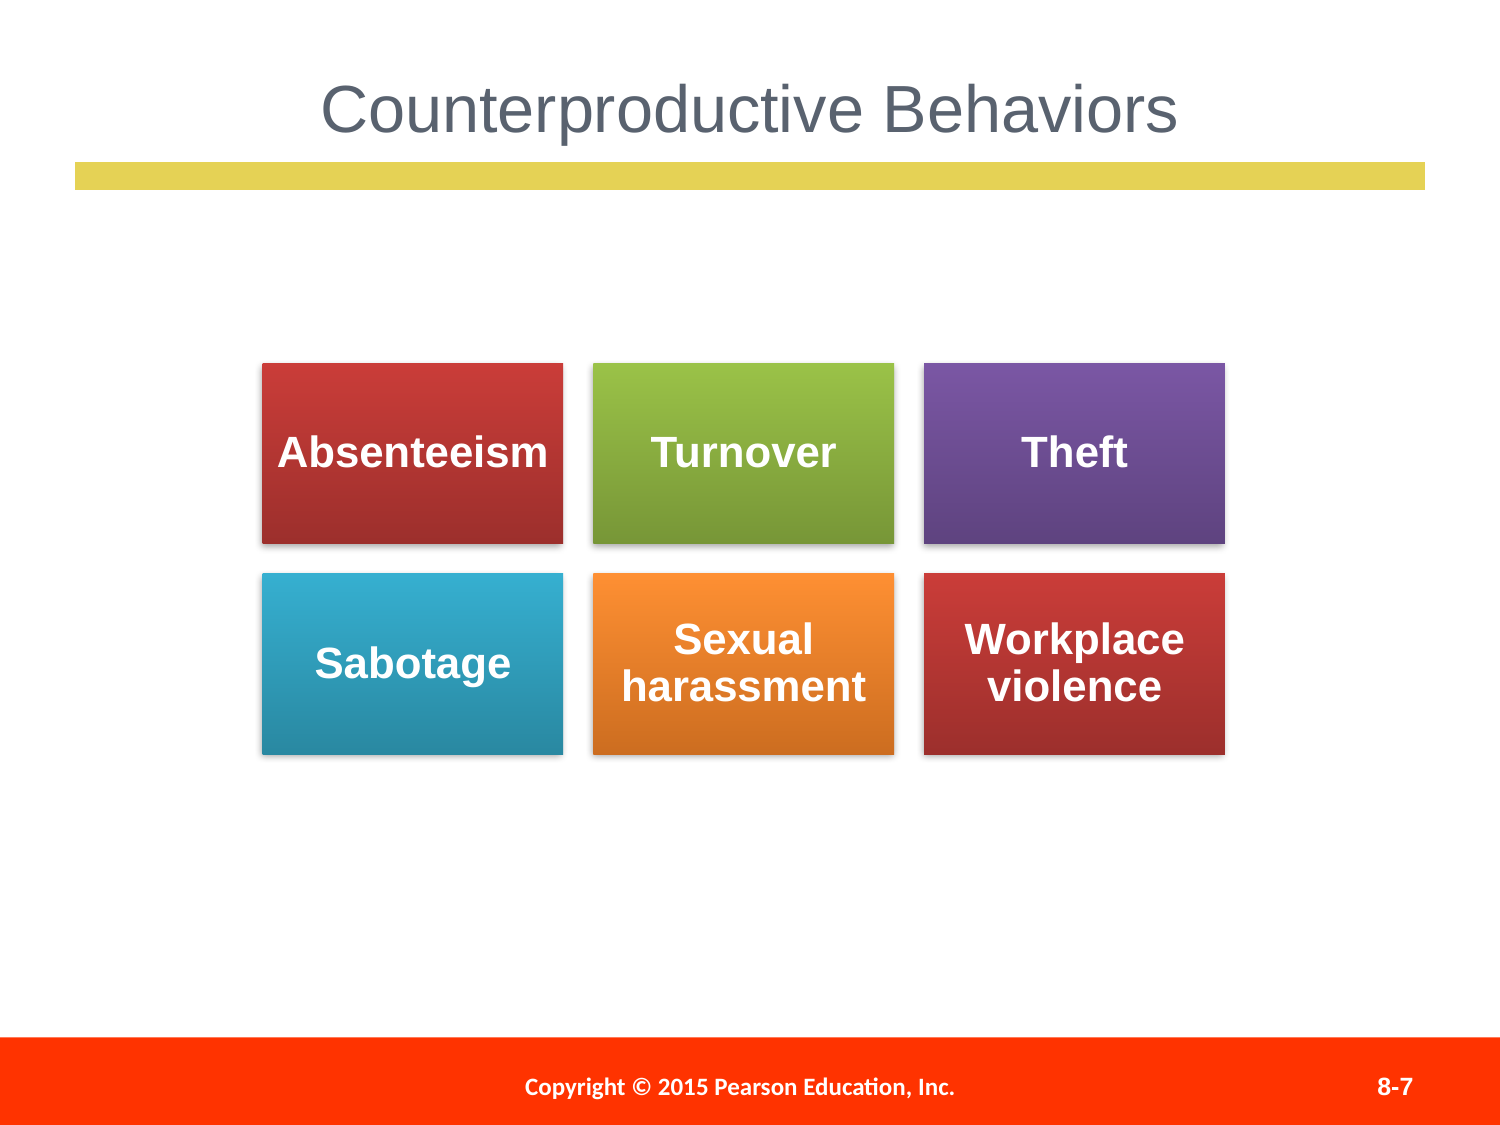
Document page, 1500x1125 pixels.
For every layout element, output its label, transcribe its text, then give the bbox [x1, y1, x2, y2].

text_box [262, 299, 1226, 818]
title Counterproductive Behaviors [74, 12, 1426, 201]
